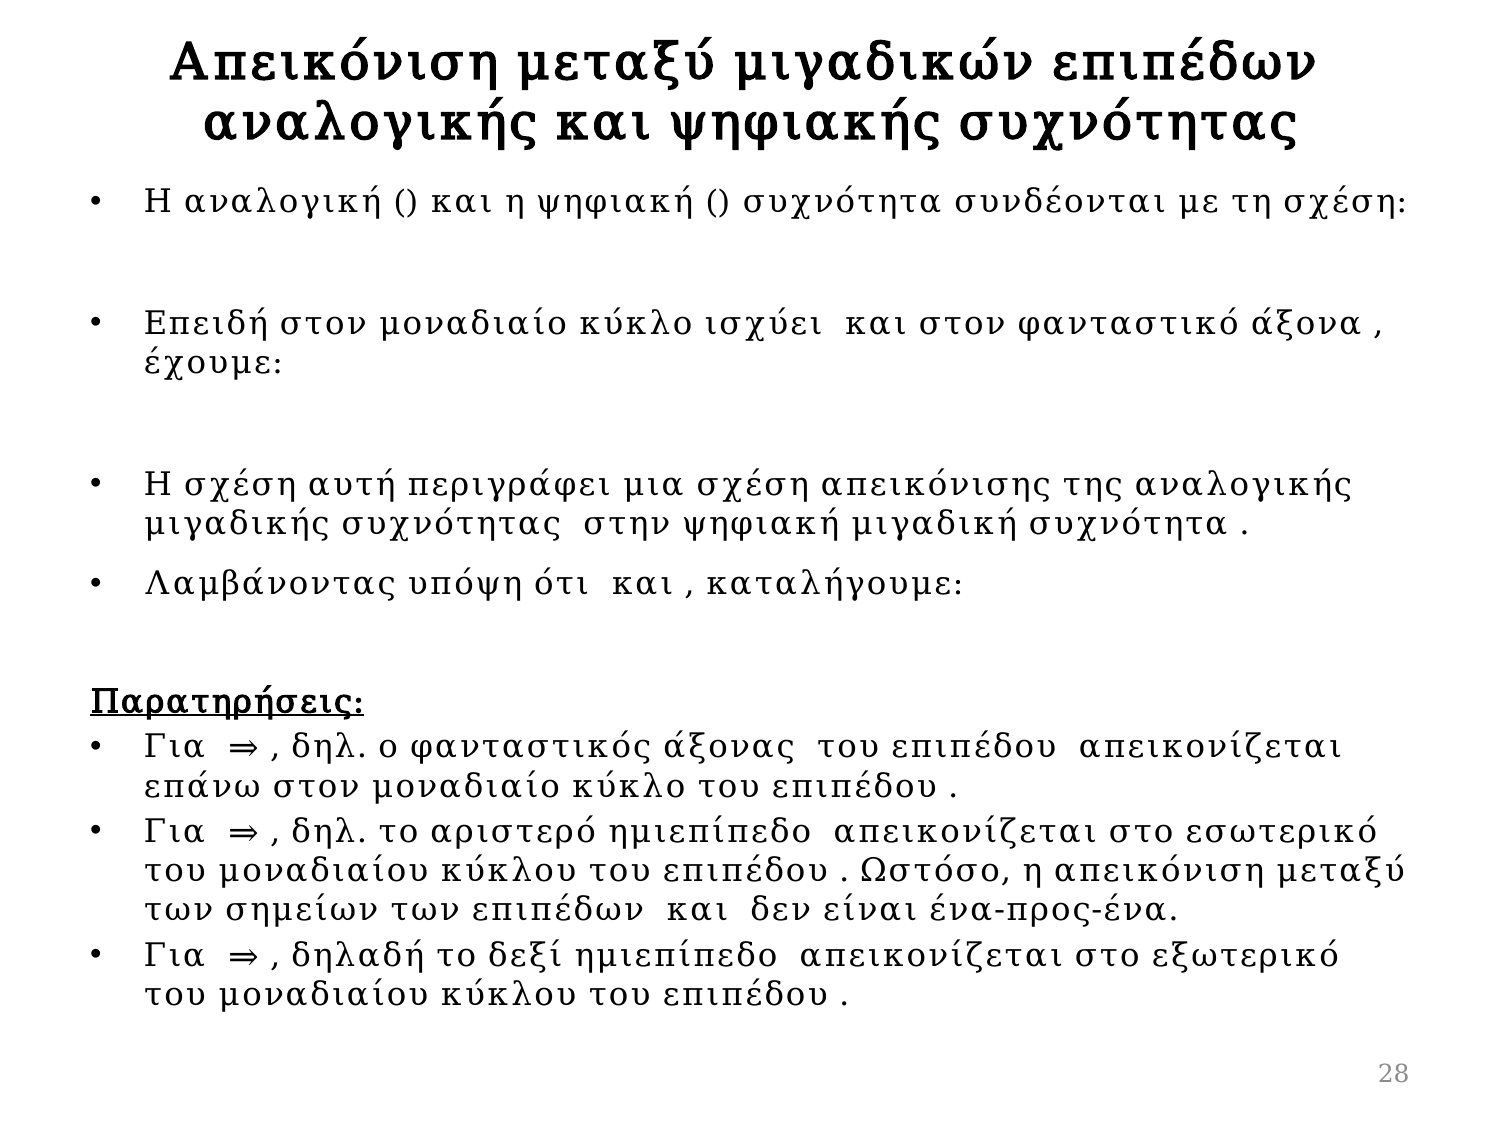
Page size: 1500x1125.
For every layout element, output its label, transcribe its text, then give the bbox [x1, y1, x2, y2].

slide_number 28 [1222, 1042, 1425, 1103]
title Απεικόνιση μεταξύ μιγαδικών επιπέδων αναλογικής και ψηφιακής συχνότητας [75, 19, 1425, 159]
